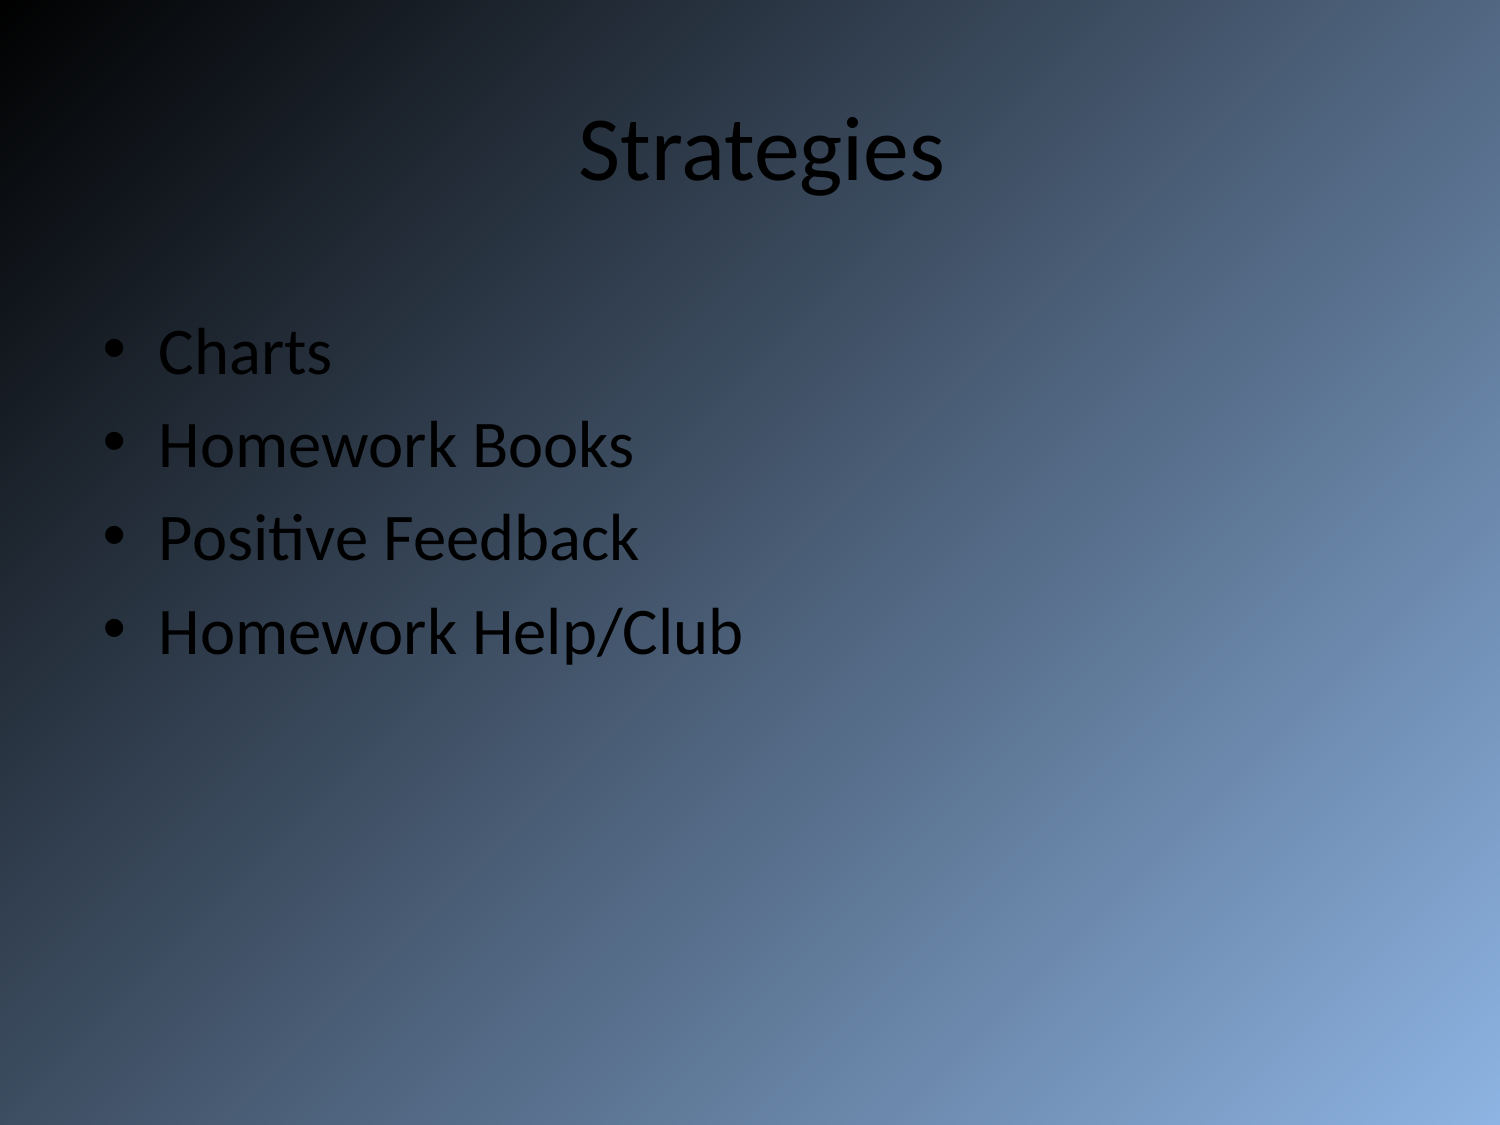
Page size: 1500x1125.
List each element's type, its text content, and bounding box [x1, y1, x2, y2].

list Charts Homework Books Positive Feedback Homework Help/Club [87, 299, 1438, 913]
title Strategies [87, 50, 1438, 238]
